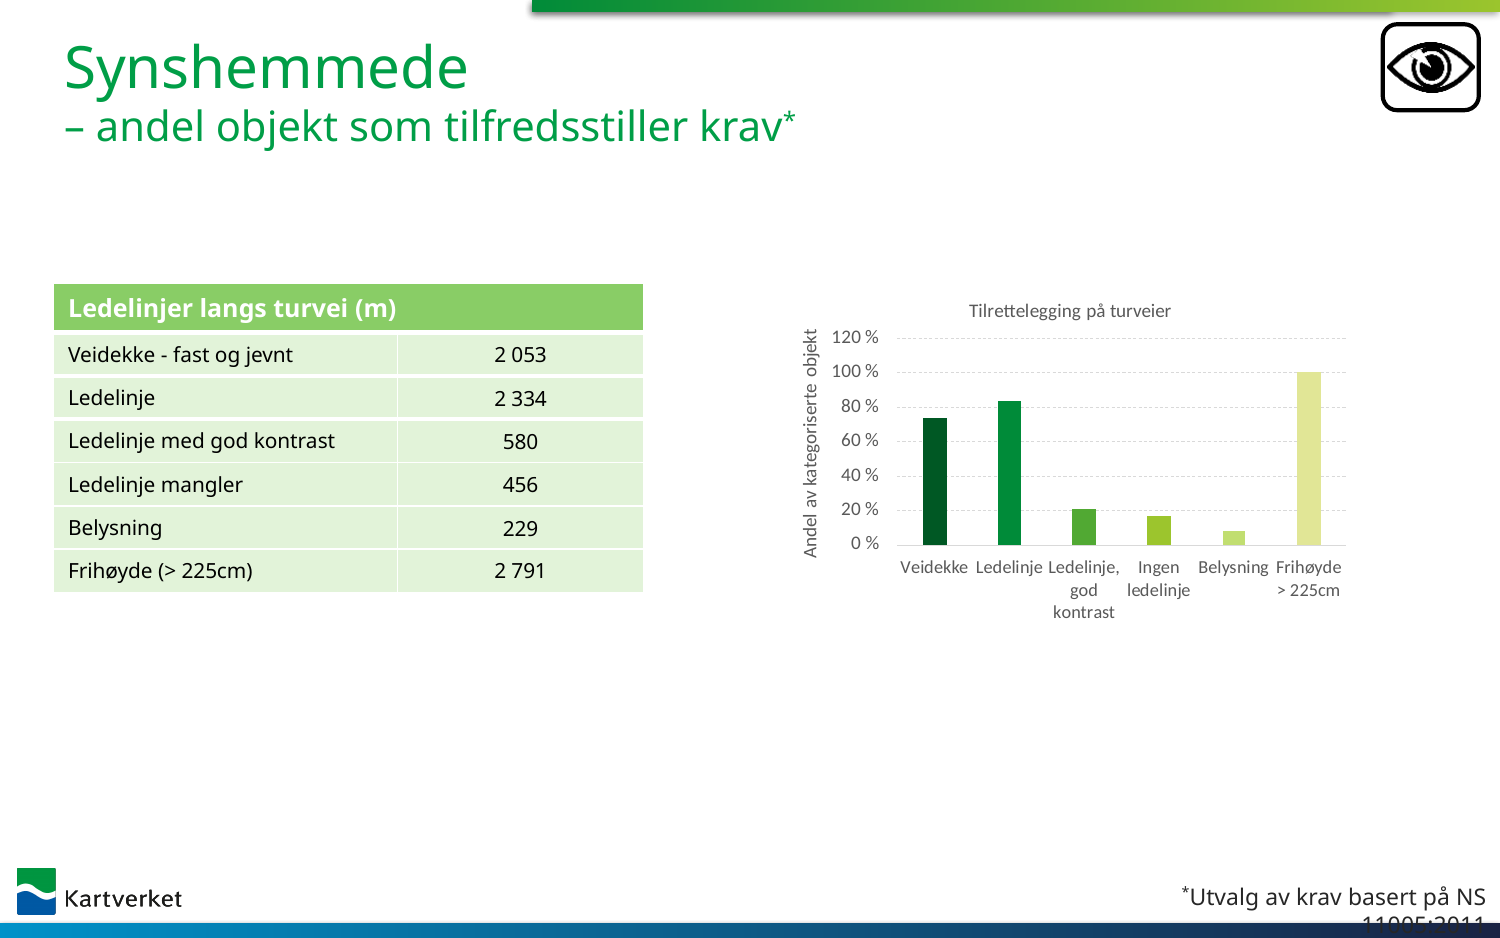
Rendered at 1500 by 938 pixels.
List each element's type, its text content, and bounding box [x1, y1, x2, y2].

table_cell 2 791 [398, 550, 643, 592]
table_cell Frihøyde (> 225cm) [54, 550, 397, 592]
table_cell 2 053 [398, 335, 643, 374]
table_cell Veidekke - fast og jevnt [54, 335, 397, 374]
table_cell Ledelinje mangler [54, 463, 397, 505]
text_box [1382, 24, 1480, 111]
table_header Ledelinjer langs turvei (m) [54, 284, 643, 330]
table_cell Ledelinje med god kontrast [54, 421, 397, 462]
table_cell 229 [398, 507, 643, 548]
text_box *Utvalg av krav basert på NS 11005:2011 [1068, 873, 1500, 938]
table_cell Belysning [54, 507, 397, 548]
table_cell 580 [398, 421, 643, 462]
text_box Synshemmede – andel objekt som tilfredsstiller krav* [49, 24, 1431, 158]
table_cell 456 [398, 463, 643, 505]
table_cell Ledelinje [54, 378, 397, 417]
table_cell 2 334 [398, 378, 643, 417]
picture [791, 291, 1349, 630]
